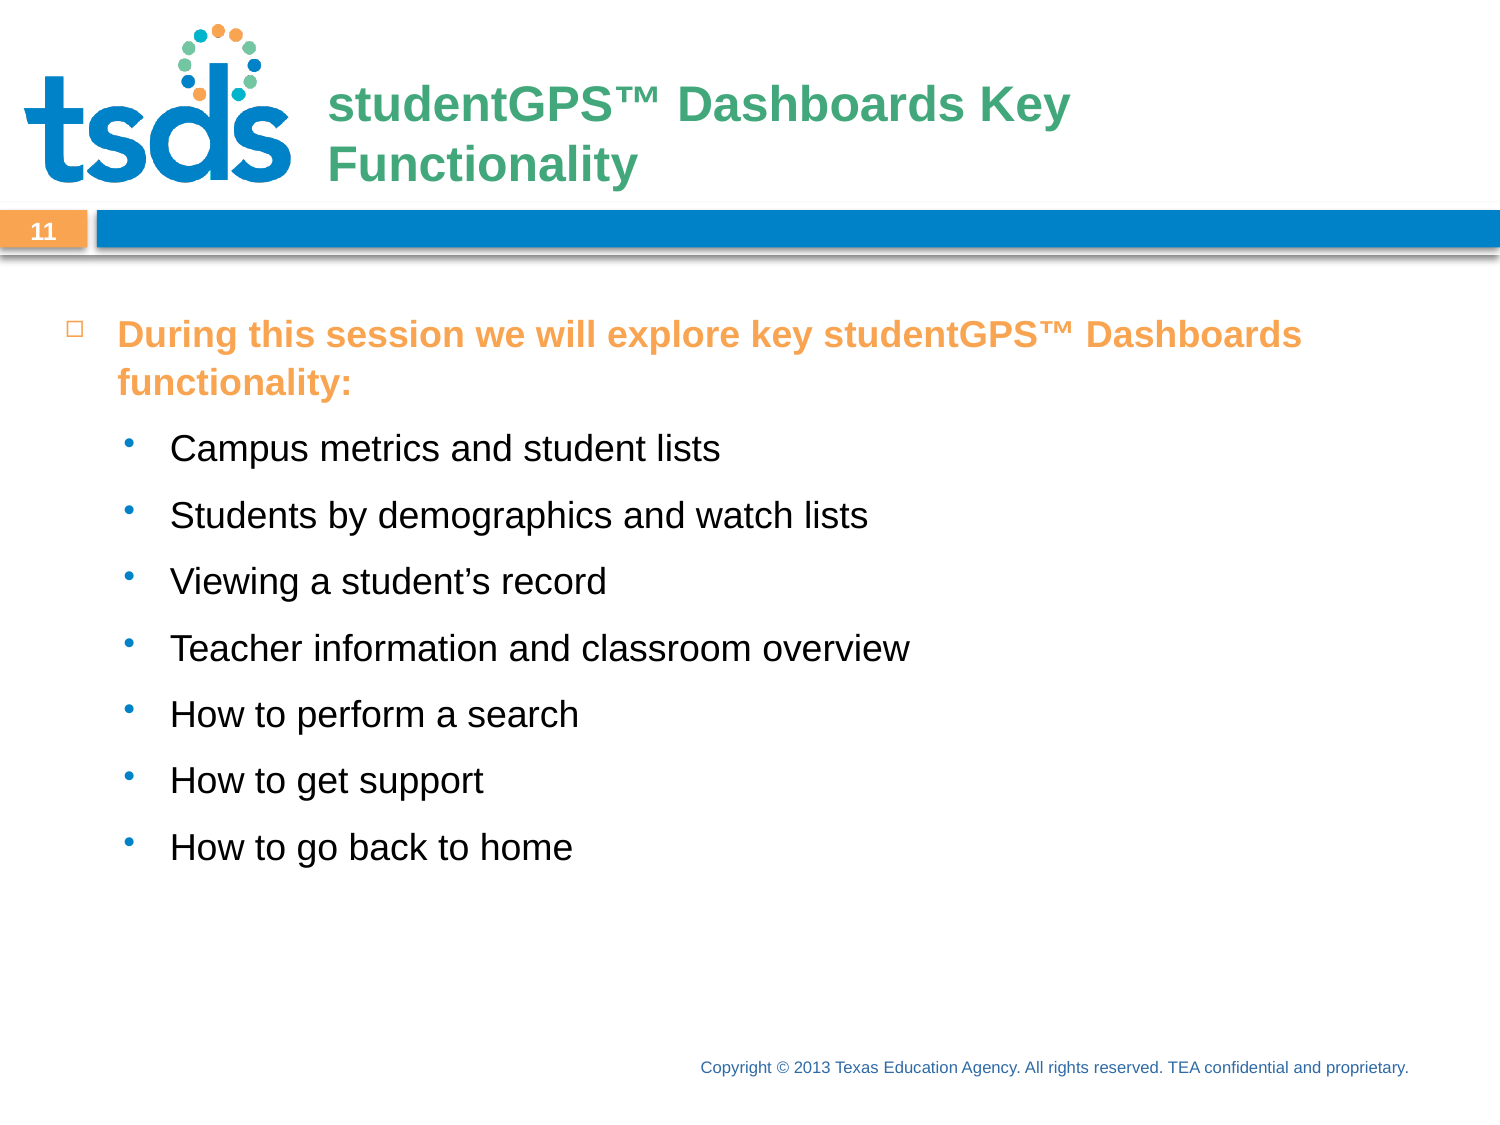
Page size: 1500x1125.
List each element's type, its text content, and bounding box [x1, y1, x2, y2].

slide_number 10 [0, 210, 88, 251]
picture [24, 24, 291, 191]
title studentGPS™ Dashboards Key Functionality [312, 62, 1438, 200]
list During this session we will explore key studentGPS™ Dashboards functionality: Campus metrics and student lists Students by demographics and watch lists Viewing a student’s record Teacher information and classroom overview How to perform a search How to get support How to go back to home [50, 299, 1438, 1025]
